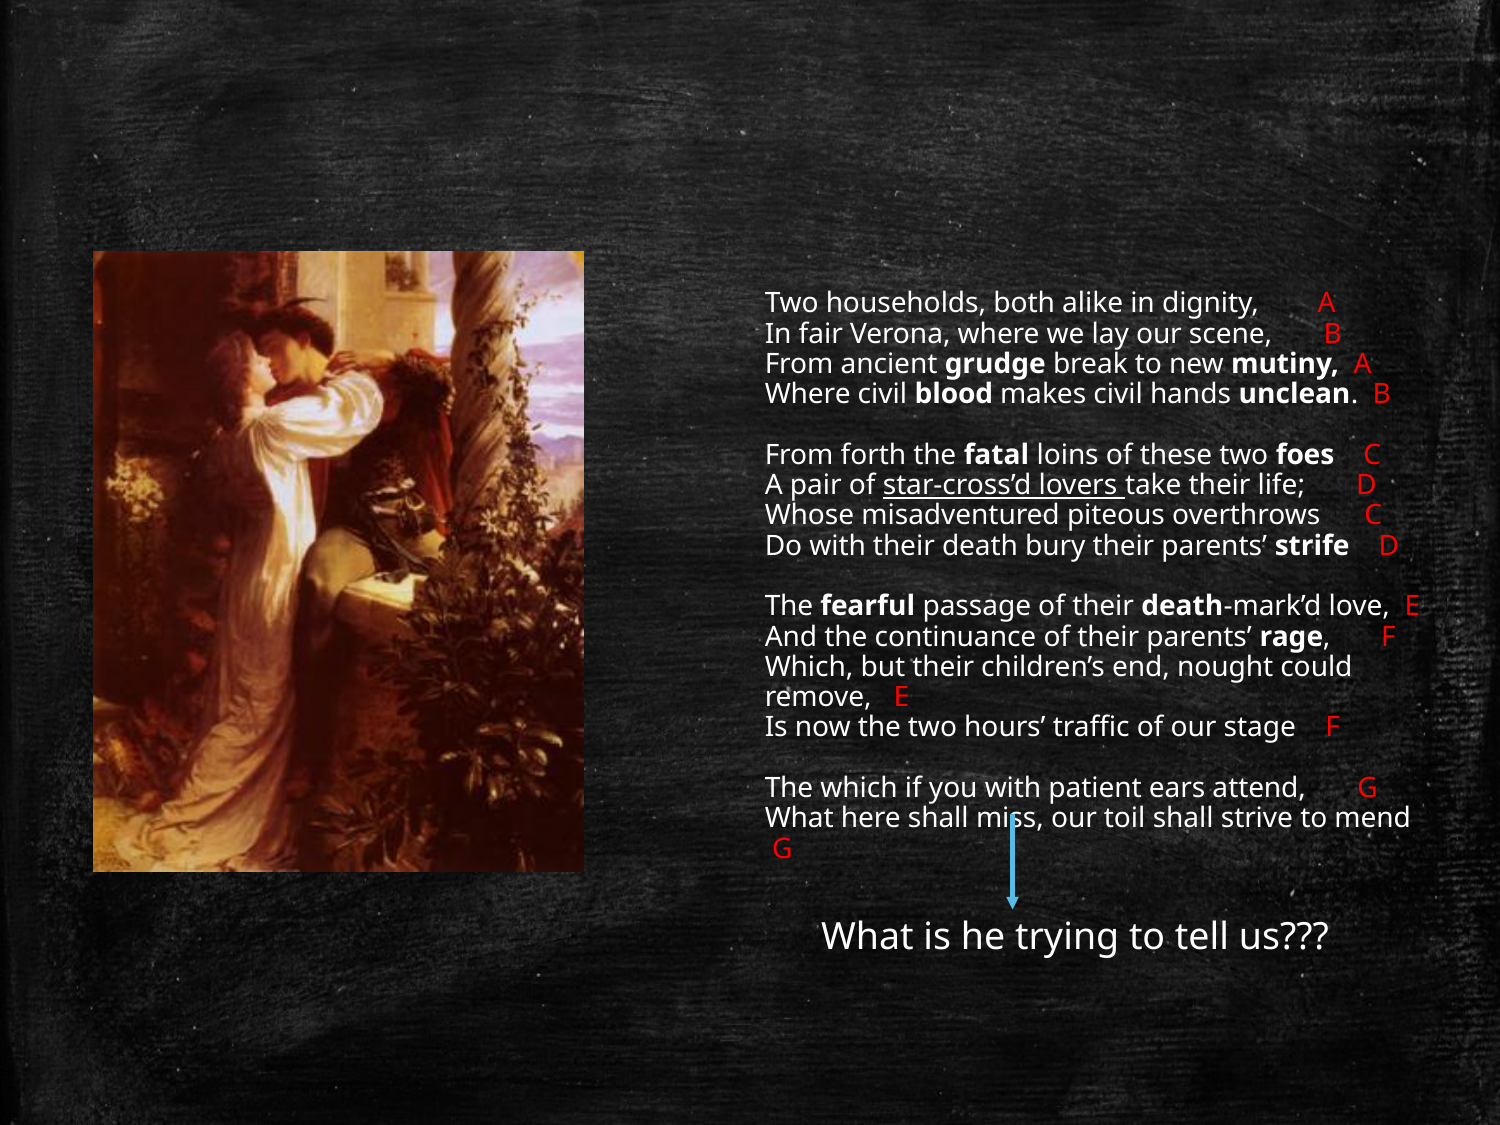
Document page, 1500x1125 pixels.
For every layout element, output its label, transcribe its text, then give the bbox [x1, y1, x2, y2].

text_box Two households, both alike in dignity, A In fair Verona, where we lay our scene, B From ancient grudge break to new mutiny, A Where civil blood makes civil hands unclean. B From forth the fatal loins of these two foes C A pair of star-cross’d lovers take their life; D Whose misadventured piteous overthrows C Do with their death bury their parents’ strife D The fearful passage of their death-mark’d love, E And the continuance of their parents’ rage, F Which, but their children’s end, nought could remove, E Is now the two hours’ traffic of our stage F The which if you with patient ears attend, G What here shall miss, our toil shall strive to mend G [750, 281, 1454, 872]
text_box What is he trying to tell us??? [806, 909, 1444, 965]
picture [93, 251, 585, 872]
